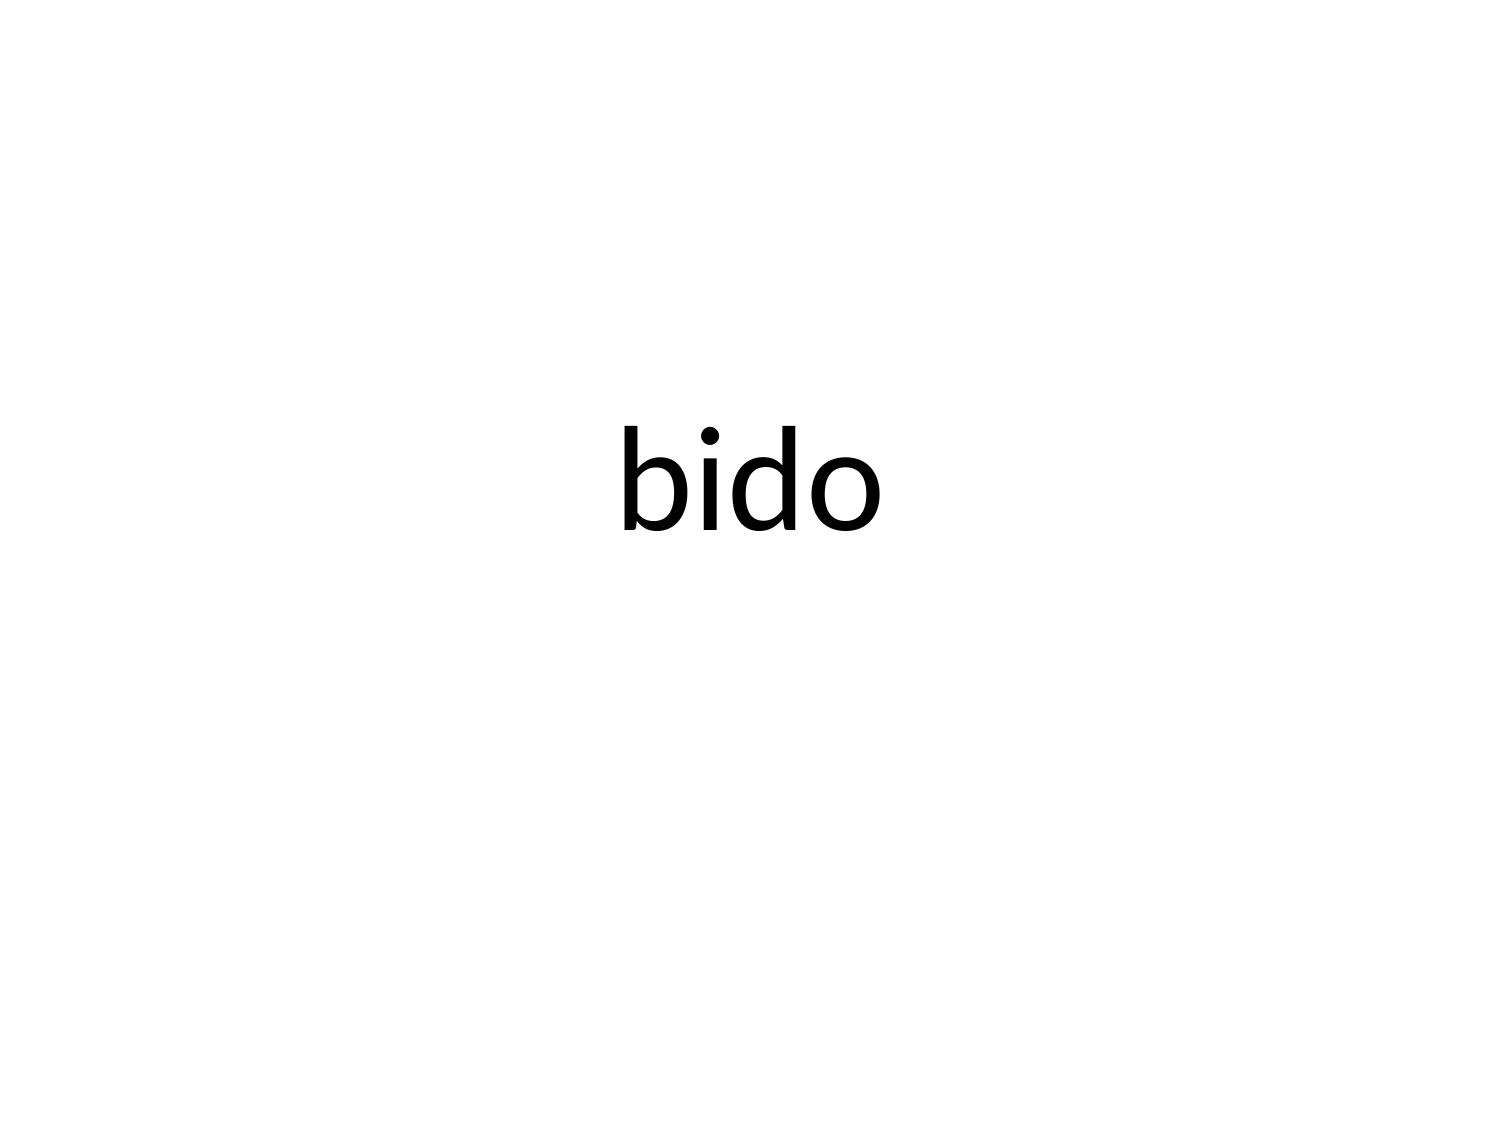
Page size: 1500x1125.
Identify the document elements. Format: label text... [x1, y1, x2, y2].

title bido [112, 349, 1388, 591]
